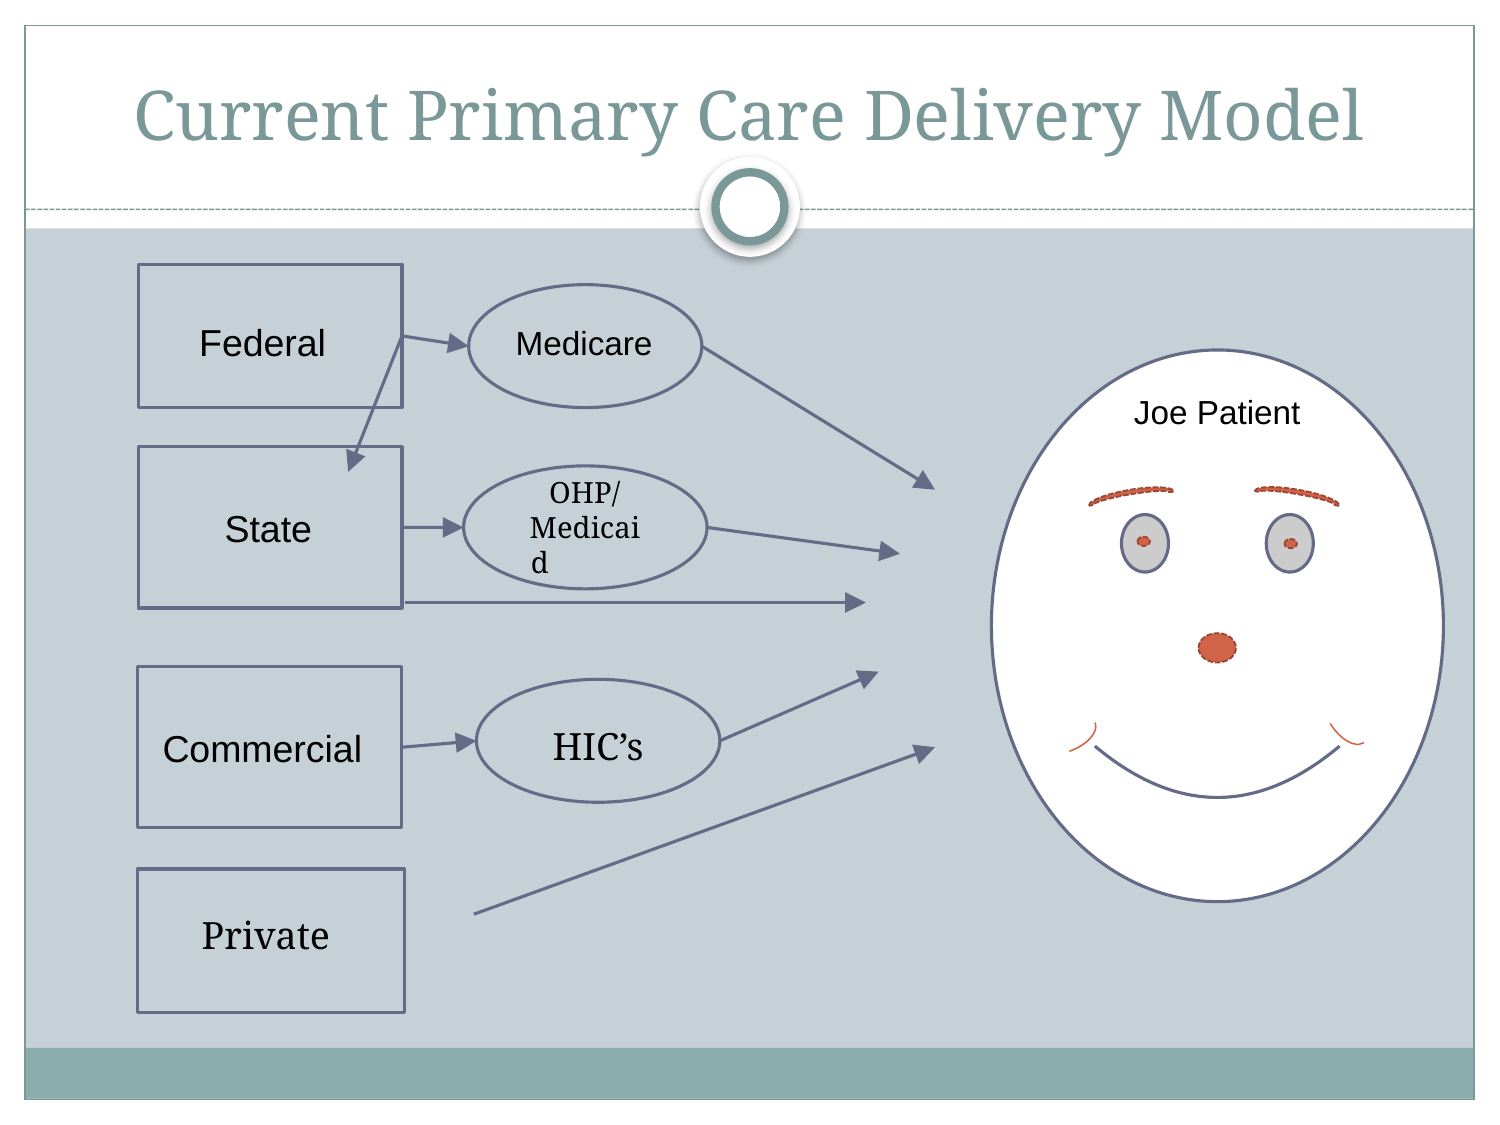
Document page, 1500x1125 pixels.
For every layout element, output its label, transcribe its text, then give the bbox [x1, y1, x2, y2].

text_box [991, 379, 1444, 902]
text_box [706, 527, 901, 555]
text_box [719, 671, 879, 741]
text_box [1136, 535, 1151, 547]
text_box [401, 740, 477, 748]
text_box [473, 746, 936, 915]
text_box [1063, 722, 1097, 753]
text_box HIC’s [528, 708, 668, 744]
text_box [476, 679, 713, 744]
text_box [137, 666, 402, 828]
text_box Private [186, 897, 349, 962]
text_box [137, 868, 405, 1013]
text_box [469, 284, 702, 408]
text_box [1329, 713, 1365, 746]
text_box State [199, 489, 338, 544]
text_box [1121, 349, 1314, 376]
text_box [701, 345, 936, 490]
text_box [463, 465, 707, 589]
title Current Primary Care Delivery Model [49, 37, 1450, 162]
text_box Medicare [494, 315, 674, 370]
text_box [1253, 486, 1340, 507]
text_box [1197, 632, 1237, 664]
text_box [138, 446, 402, 609]
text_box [405, 335, 469, 347]
text_box Commercial [137, 709, 387, 774]
text_box OHP/ Medicaid [506, 499, 663, 554]
text_box Joe Patient [1116, 376, 1319, 458]
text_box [347, 335, 403, 472]
text_box [138, 264, 402, 408]
text_box [1283, 538, 1298, 550]
text_box Federal [176, 303, 349, 368]
text_box [1088, 486, 1174, 507]
